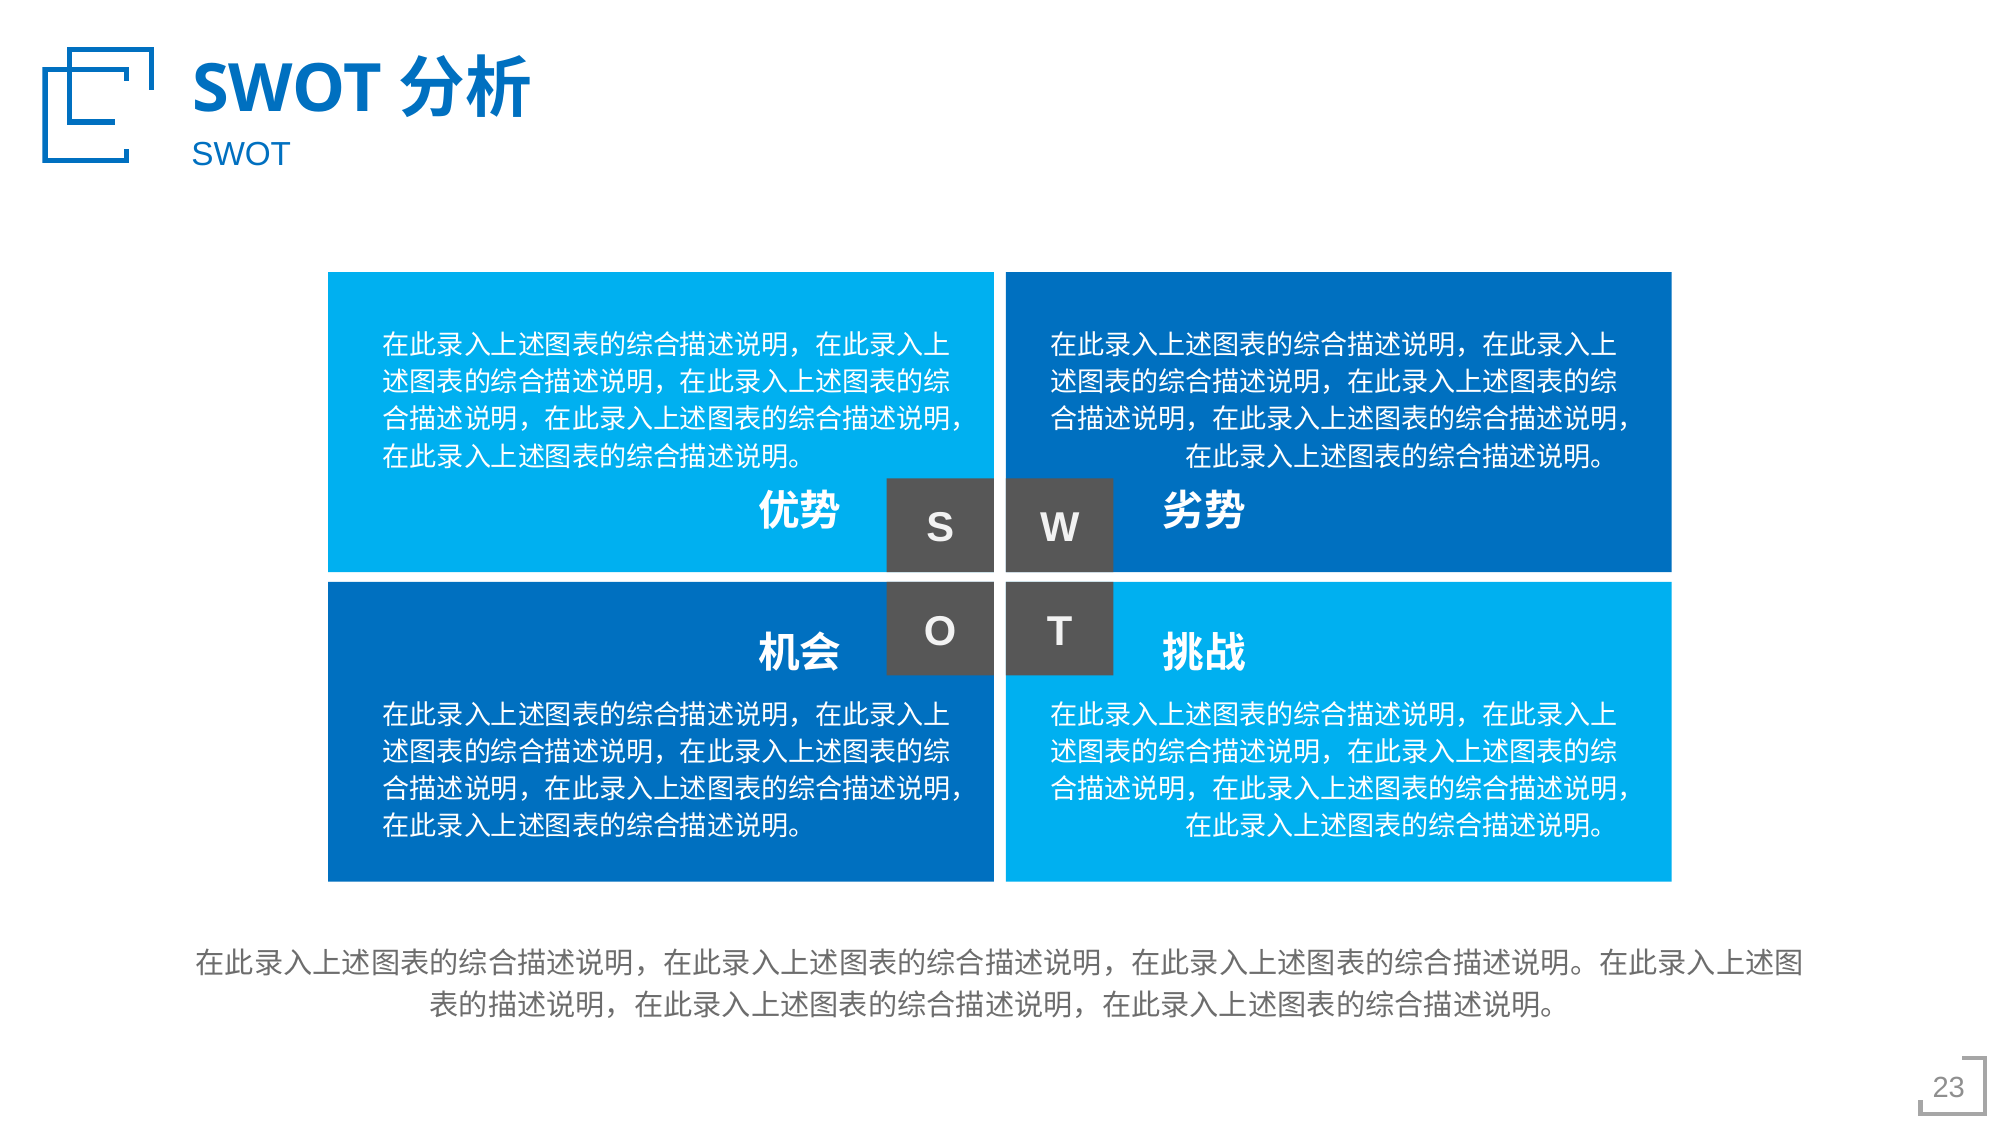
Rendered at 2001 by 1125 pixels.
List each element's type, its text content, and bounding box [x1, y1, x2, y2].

text_box [1005, 271, 1673, 573]
text_box [1005, 581, 1673, 883]
text_box O [886, 581, 995, 677]
text_box 挑战 [1147, 618, 1283, 683]
text_box SWOT分析 [177, 36, 548, 124]
text_box S [886, 477, 995, 573]
text_box 在此录入上述图表的综合描述说明，在此录入上述图表的综合描述说明，在此录入上述图表的综合描述说明，在此录入上述图表的综合描述说明，在此录入上述图表的综合描述说明。 [1031, 315, 1633, 479]
text_box W [1005, 477, 1114, 573]
text_box 在此录入上述图表的综合描述说明，在此录入上述图表的综合描述说明，在此录入上述图表的综合描述说明。在此录入上述图表的描述说明，在此录入上述图表的综合描述说明，在此录入上述图表的综合描述说明。 [169, 930, 1831, 1029]
text_box [327, 271, 995, 573]
text_box 优势 [720, 479, 857, 542]
text_box T [1005, 581, 1114, 677]
text_box 机会 [720, 618, 857, 683]
text_box 在此录入上述图表的综合描述说明，在此录入上述图表的综合描述说明，在此录入上述图表的综合描述说明，在此录入上述图表的综合描述说明，在此录入上述图表的综合描述说明。 [1031, 685, 1633, 849]
text_box [327, 581, 995, 883]
text_box 劣势 [1147, 479, 1283, 542]
text_box SWOT [176, 124, 555, 180]
text_box 在此录入上述图表的综合描述说明，在此录入上述图表的综合描述说明，在此录入上述图表的综合描述说明，在此录入上述图表的综合描述说明，在此录入上述图表的综合描述说明。 [367, 685, 985, 849]
text_box 在此录入上述图表的综合描述说明，在此录入上述图表的综合描述说明，在此录入上述图表的综合描述说明，在此录入上述图表的综合描述说明，在此录入上述图表的综合描述说明。 [367, 315, 985, 479]
